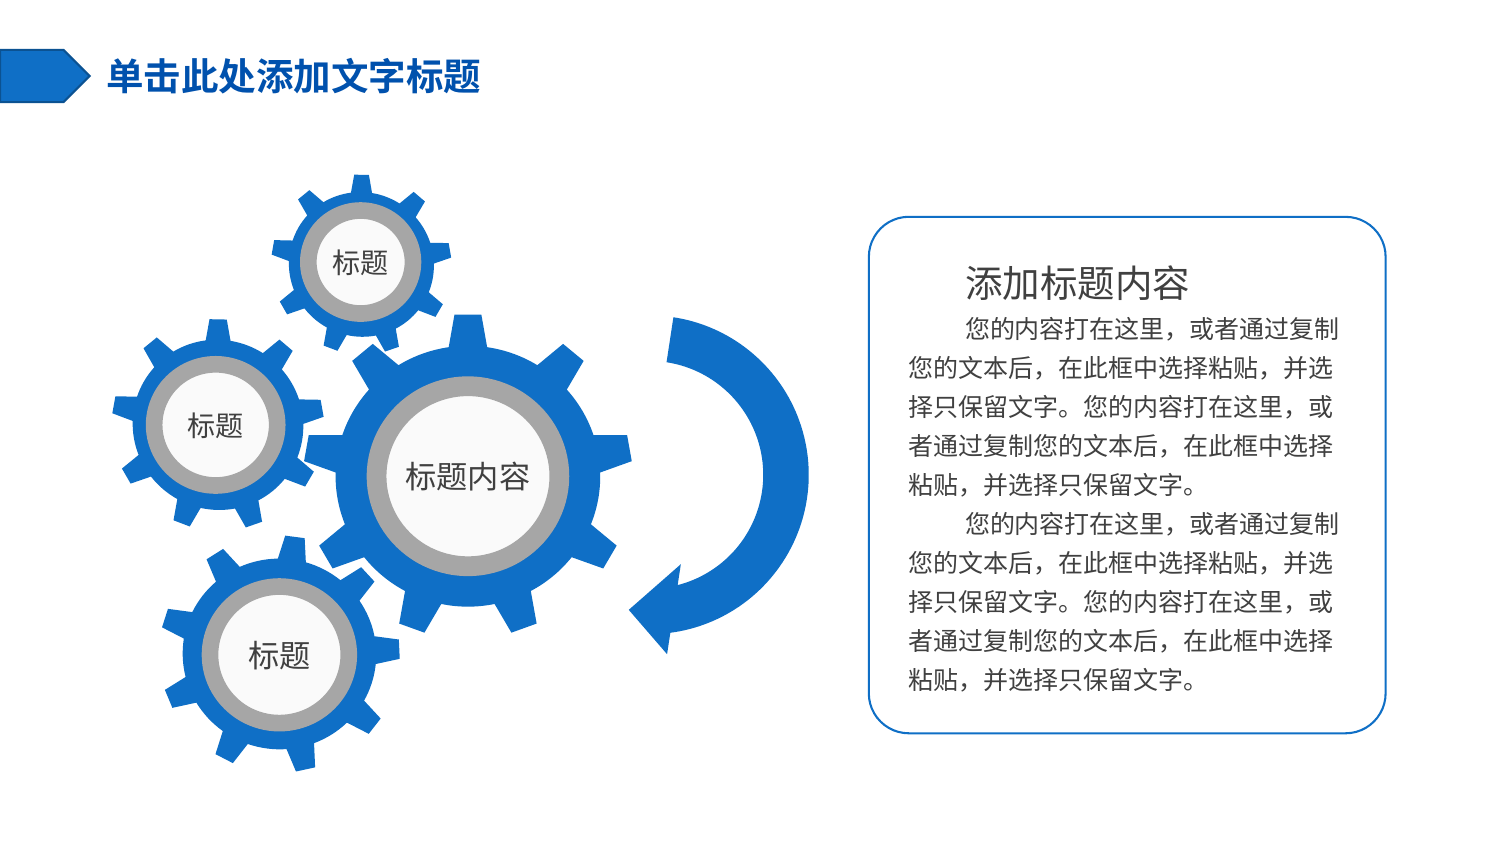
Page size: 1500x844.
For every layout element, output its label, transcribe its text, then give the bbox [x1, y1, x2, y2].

text_box 标题内容 [376, 386, 560, 567]
text_box 标题 [308, 210, 413, 314]
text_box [868, 207, 1386, 744]
text_box 标题 [210, 586, 349, 724]
text_box [304, 314, 632, 633]
text_box [162, 535, 400, 772]
text_box [271, 174, 452, 352]
text_box [112, 319, 324, 528]
text_box [627, 316, 810, 657]
text_box 标题 [154, 364, 278, 486]
